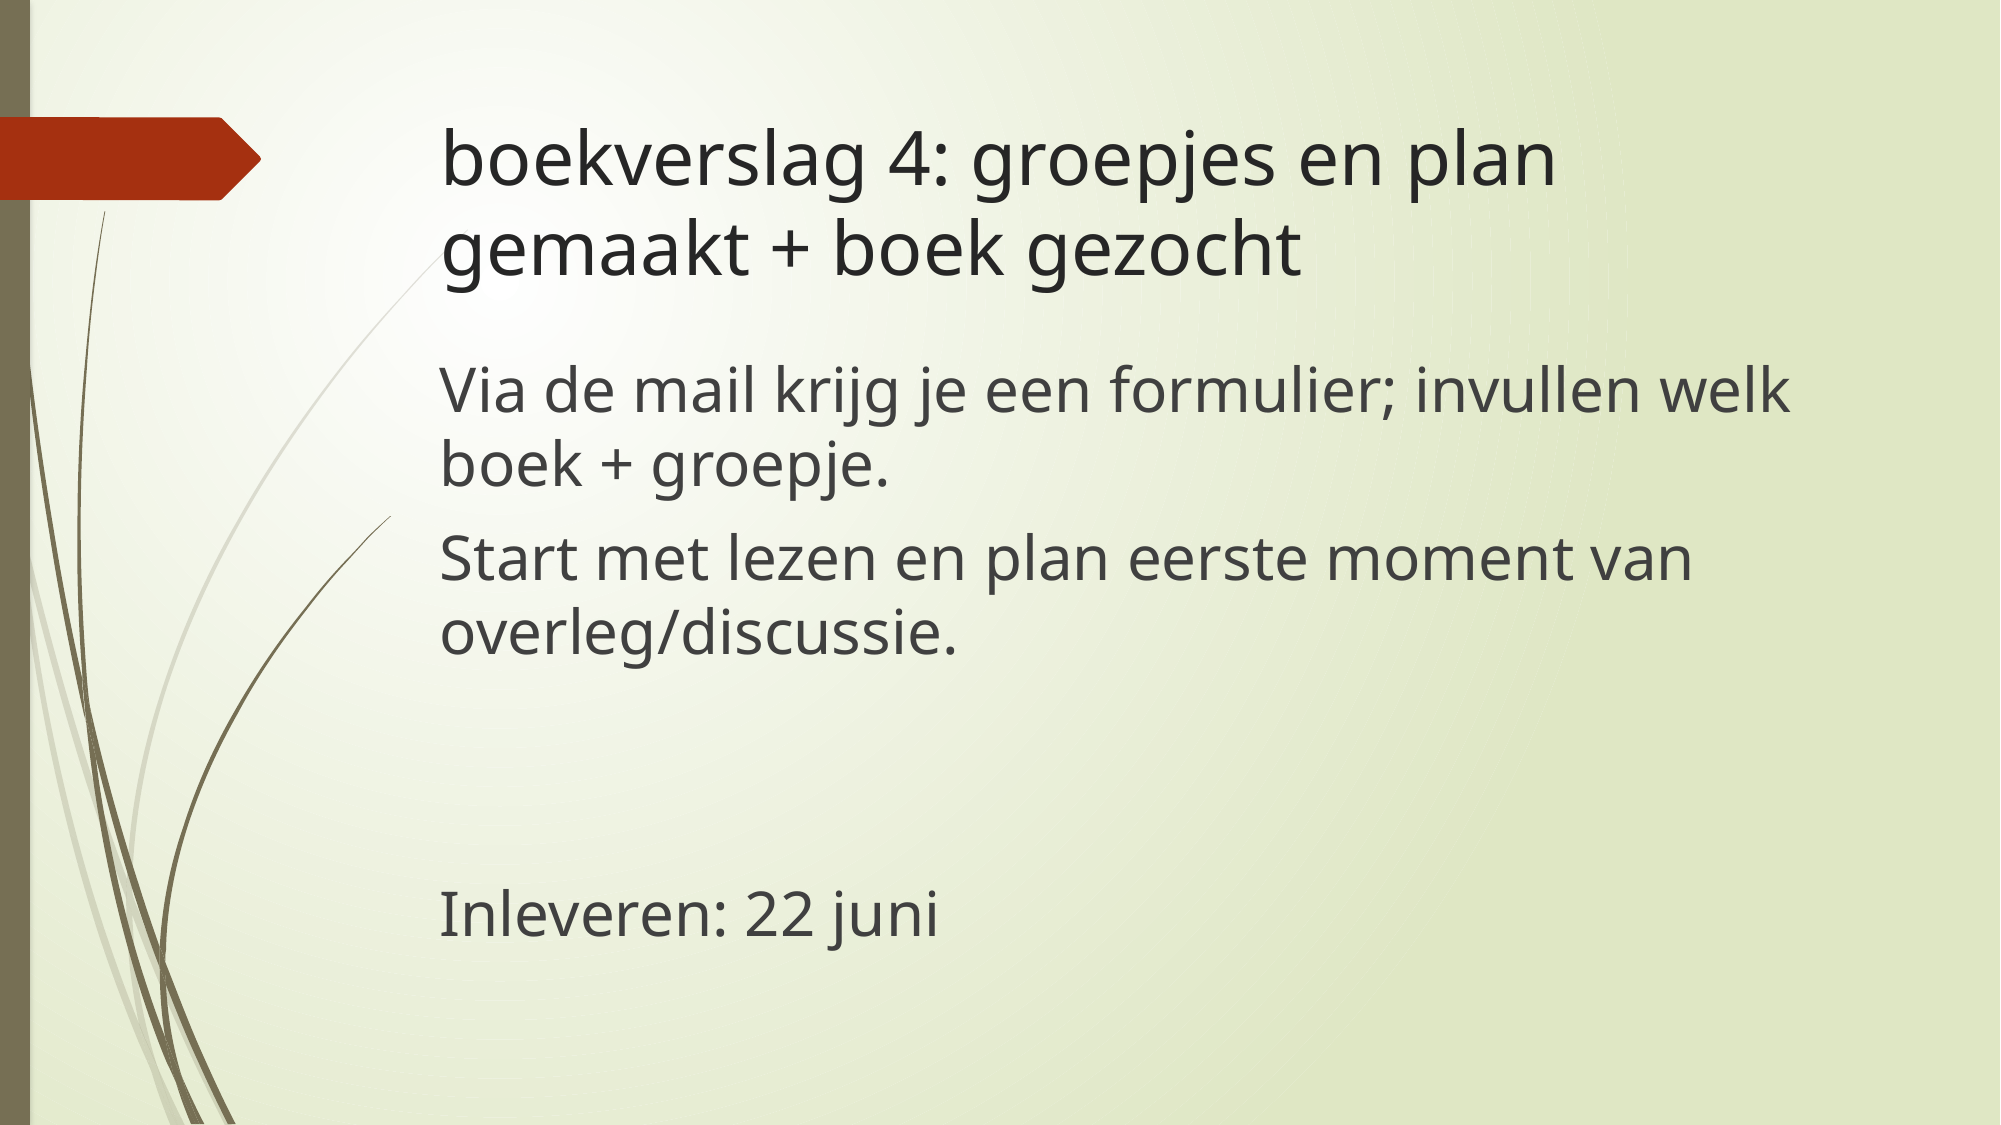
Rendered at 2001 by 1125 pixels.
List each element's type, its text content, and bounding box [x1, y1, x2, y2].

list Via de mail krijg je een formulier; invullen welk boek + groepje. Start met lezen en plan eerste moment van overleg/discussie. Inleveren: 22 juni [424, 342, 1888, 963]
title boekverslag 4: groepjes en plan gemaakt + boek gezocht [425, 102, 1888, 313]
